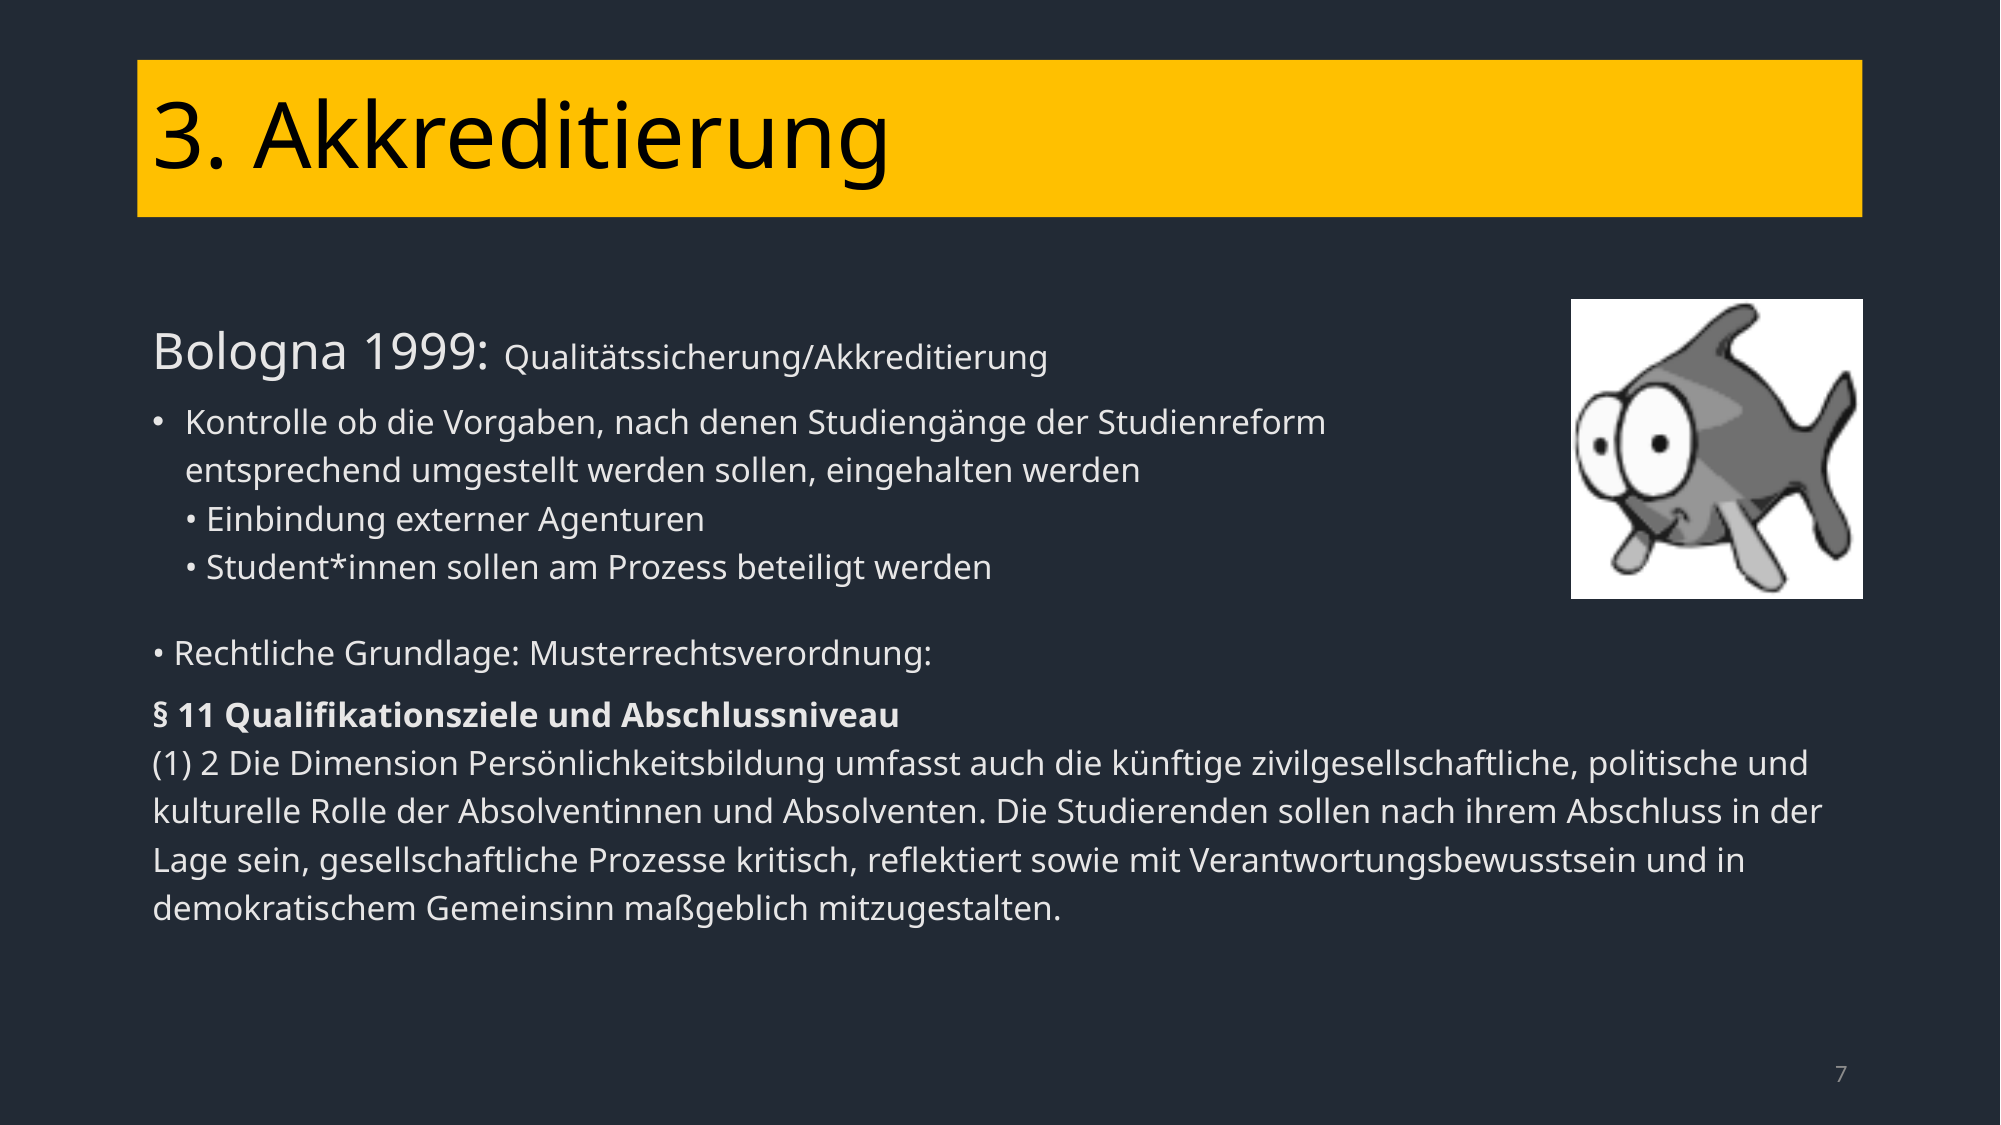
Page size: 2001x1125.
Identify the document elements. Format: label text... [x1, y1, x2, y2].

list Bologna 1999: Qualitätssicherung/Akkreditierung Kontrolle ob die Vorgaben, nach denen Studiengänge der Studienreform entsprechend umgestellt werden sollen, eingehalten werden • Einbindung externer Agenturen • Student*innen sollen am Prozess beteiligt werden • Rechtliche Grundlage: Musterrechtsverordnung: § 11 Qualifikationsziele und Abschlussniveau (1) 2 Die Dimension Persönlichkeitsbildung umfasst auch die künftige zivilgesellschaftliche, politische und kulturelle Rolle der Absolventinnen und Absolventen. Die Studierenden sollen nach ihrem Abschluss in der Lage sein, gesellschaftliche Prozesse kritisch, reflektiert sowie mit Verantwortungsbewusstsein und in demokratischem Gemeinsinn maßgeblich mitzugestalten. [137, 299, 1863, 1014]
title 3. Akkreditierung [137, 59, 1863, 218]
slide_number 7 [1412, 1042, 1863, 1103]
picture [1571, 299, 1863, 599]
